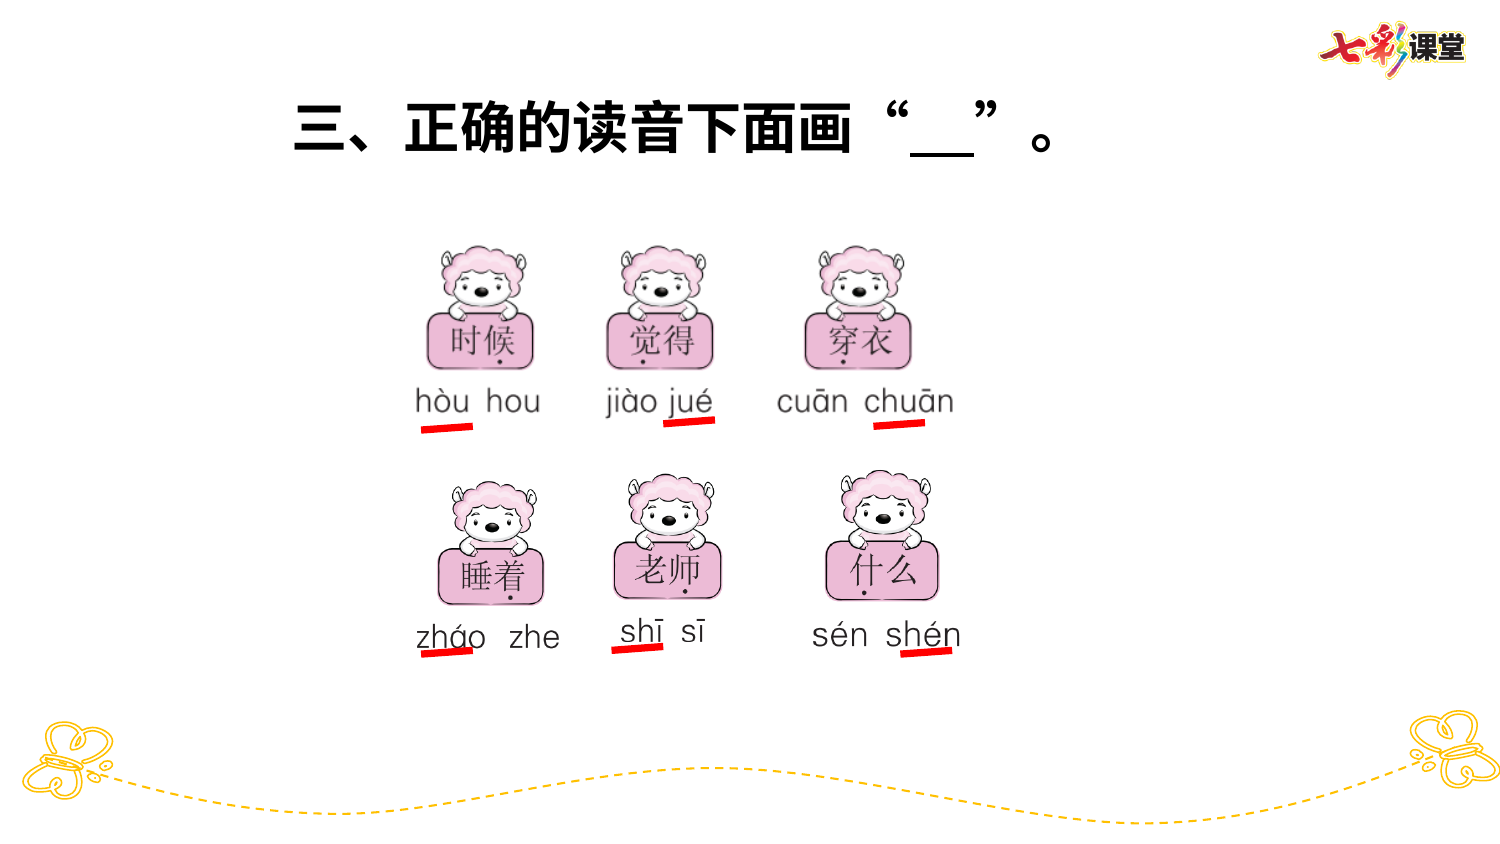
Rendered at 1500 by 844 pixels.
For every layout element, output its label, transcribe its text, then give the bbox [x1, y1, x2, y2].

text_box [421, 650, 473, 655]
picture [408, 478, 575, 651]
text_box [611, 646, 664, 651]
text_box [421, 426, 473, 431]
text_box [663, 419, 715, 424]
text_box 三、正确的读音下面画“ ”。 [151, 80, 1227, 172]
picture [607, 472, 727, 642]
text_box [900, 650, 953, 655]
picture [1316, 20, 1468, 80]
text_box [873, 422, 925, 427]
picture [800, 464, 970, 651]
picture [408, 242, 970, 423]
